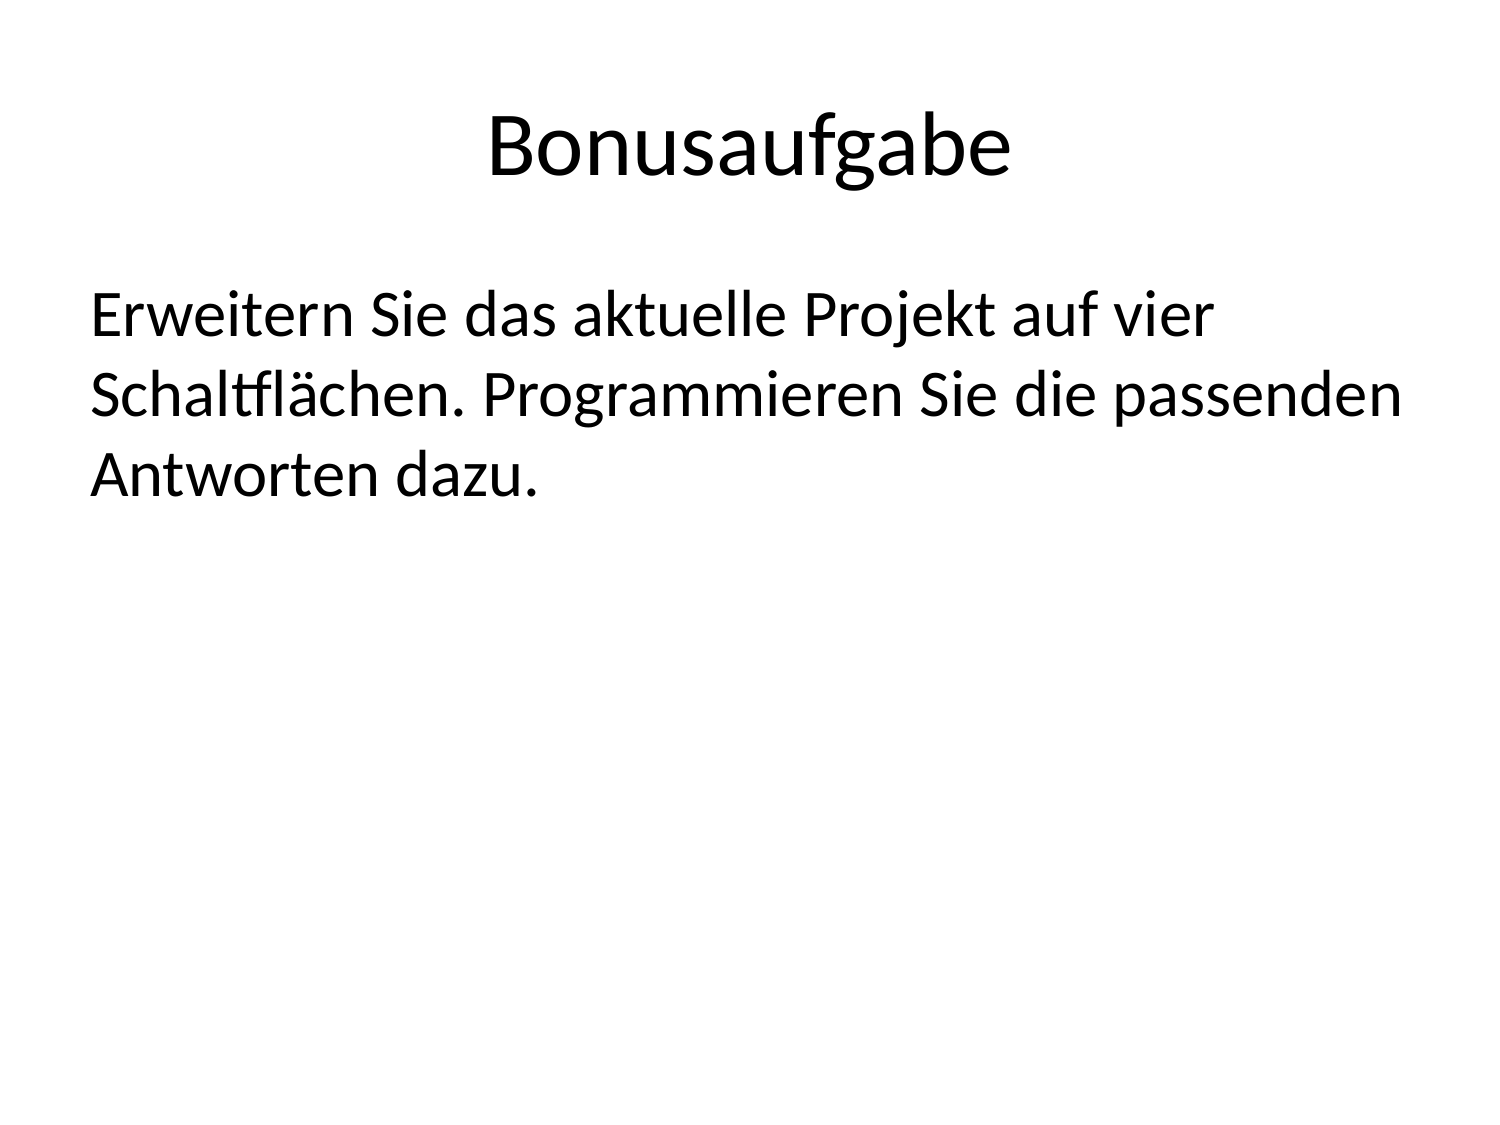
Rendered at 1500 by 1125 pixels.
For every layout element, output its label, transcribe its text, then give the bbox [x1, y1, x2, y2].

list Erweitern Sie das aktuelle Projekt auf vier Schaltflächen. Programmieren Sie die passenden Antworten dazu. [75, 262, 1425, 1005]
title Bonusaufgabe [75, 45, 1425, 233]
